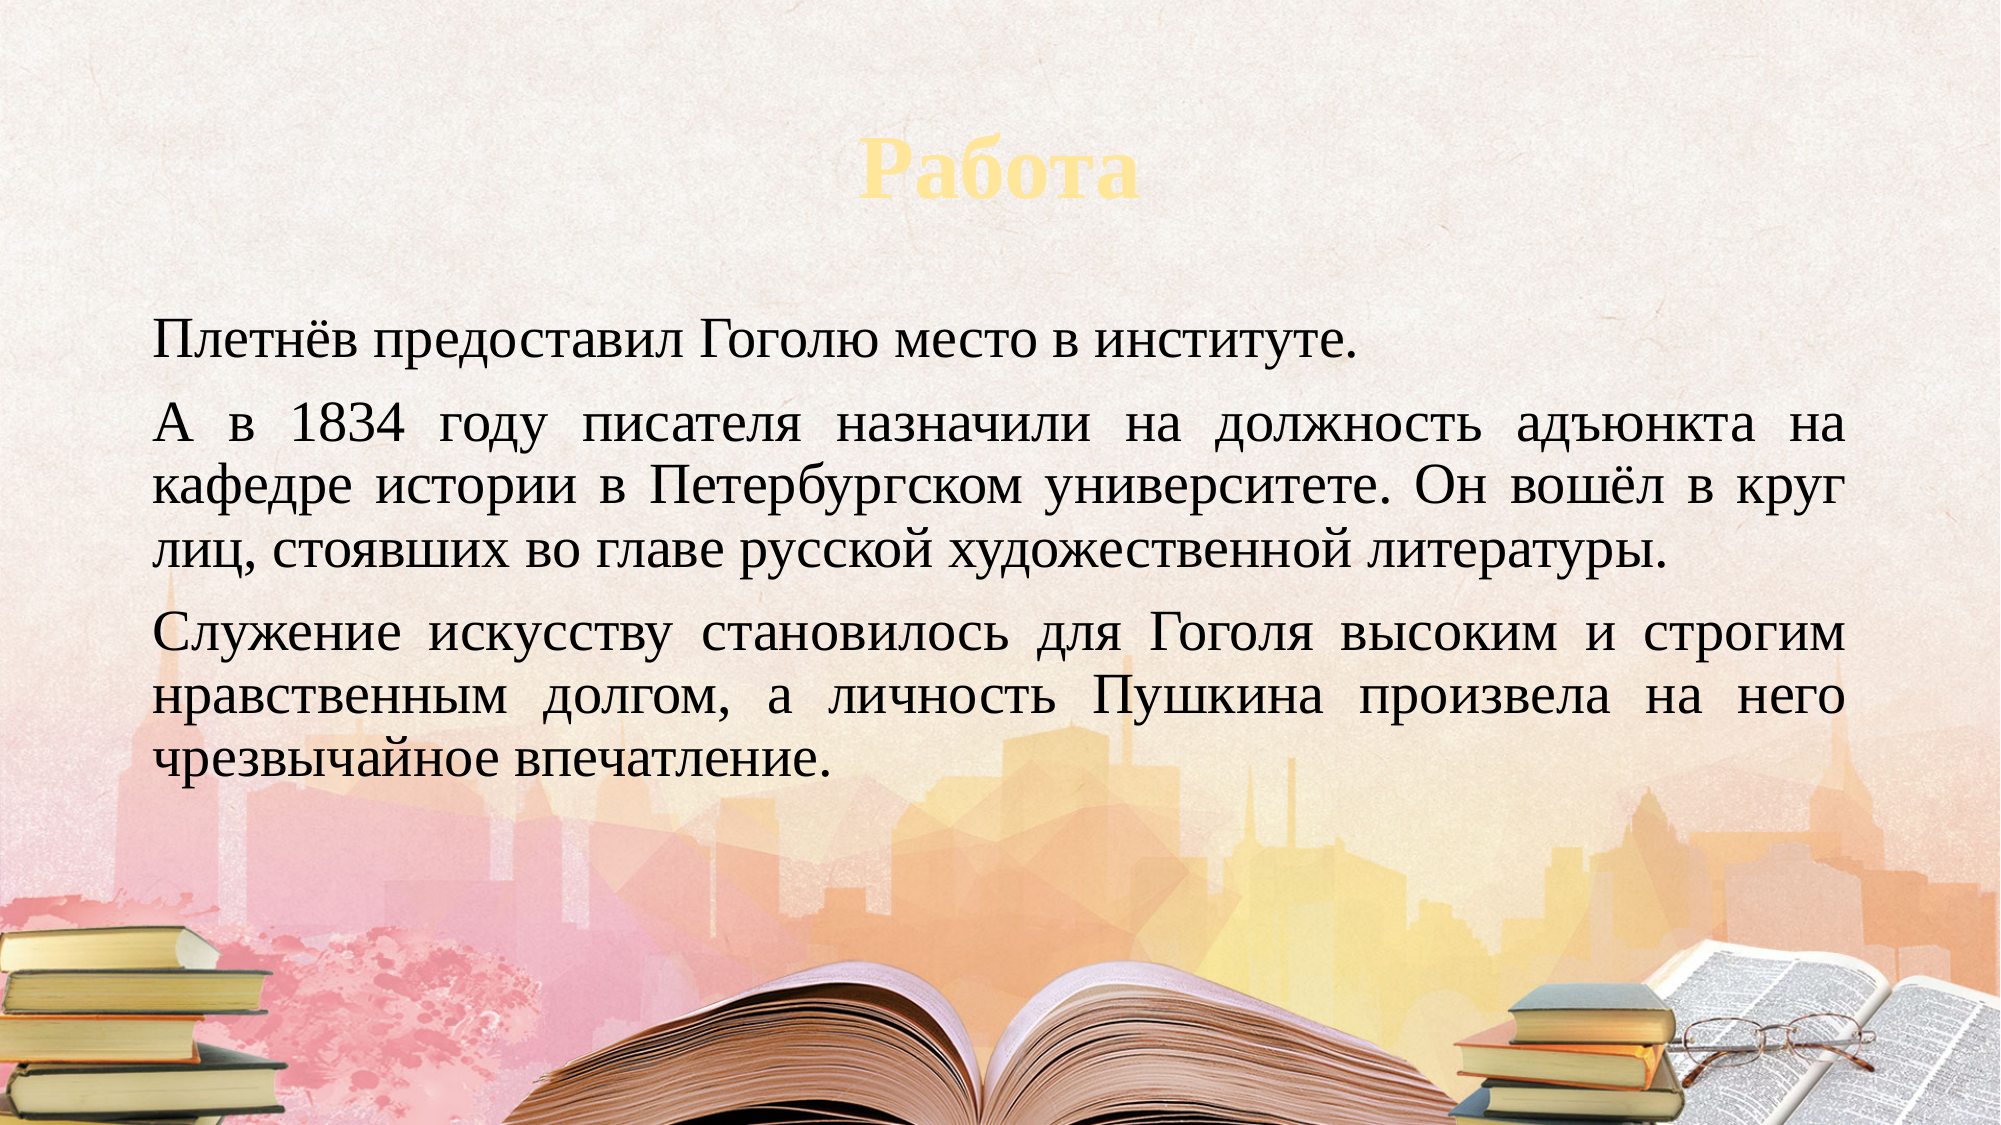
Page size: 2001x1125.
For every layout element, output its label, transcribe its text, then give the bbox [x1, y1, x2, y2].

list Плетнёв предоставил Гоголю место в институте. А в 1834 году писателя назначили на должность адъюнкта на кафедре истории в Петербургском университете. Он вошёл в круг лиц, стоявших во главе русской художественной литературы. Служение искусству становилось для Гоголя высоким и строгим нравственным долгом, а личность Пушкина произвела на него чрезвычайное впечатление. [137, 299, 1863, 1014]
title Работа [137, 59, 1863, 278]
picture [0, 0, 2001, 1125]
